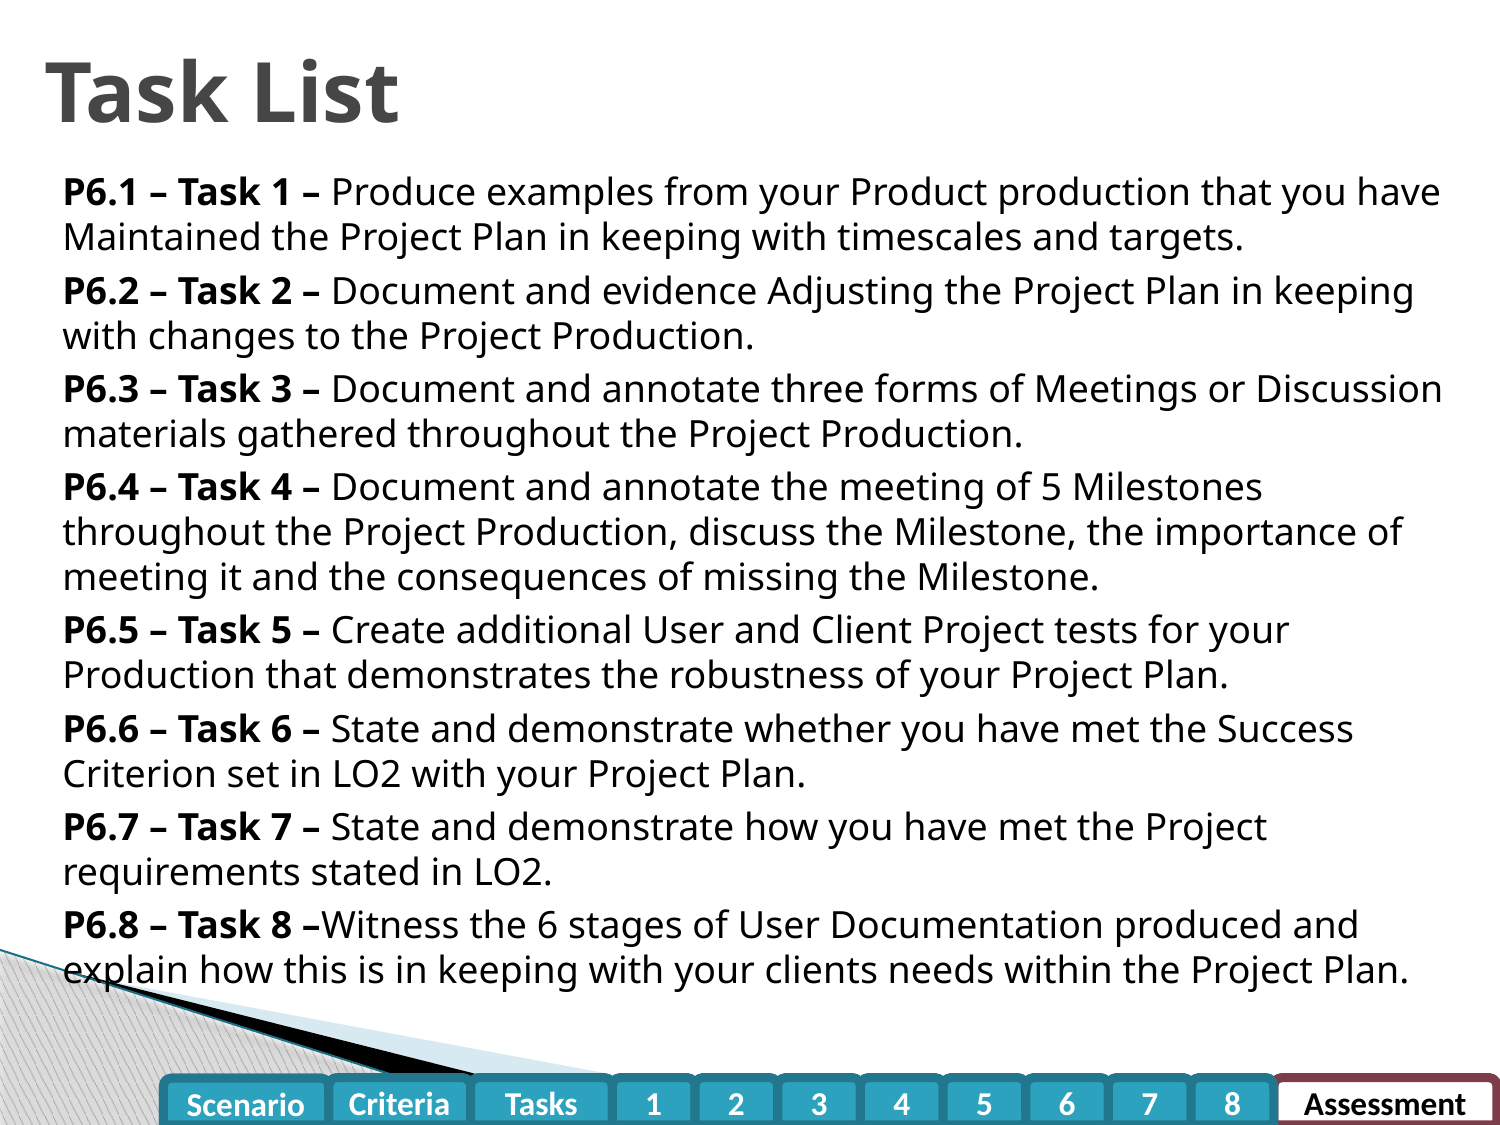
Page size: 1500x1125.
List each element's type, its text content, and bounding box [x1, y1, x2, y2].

text_box 3 [773, 1073, 860, 1125]
text_box Assessment [1274, 1073, 1500, 1125]
text_box Tasks [466, 1073, 612, 1125]
text_box Scenario [158, 1073, 328, 1125]
text_box 2 [690, 1073, 778, 1125]
list P6.1 – Task 1 – Produce examples from your Product production that you have Maintained the Project Plan in keeping with timescales and targets. P6.2 – Task 2 – Document and evidence Adjusting the Project Plan in keeping with changes to the Project Production. P6.3 – Task 3 – Document and annotate three forms of Meetings or Discussion materials gathered throughout the Project Production. P6.4 – Task 4 – Document and annotate the meeting of 5 Milestones throughout the Project Production, discuss the Milestone, the importance of meeting it and the consequences of missing the Milestone. P6.5 – Task 5 – Create additional User and Client Project tests for your Production that demonstrates the robustness of your Project Plan. P6.6 – Task 6 – State and demonstrate whether you have met the Success Criterion set in LO2 with your Project Plan. P6.7 – Task 7 – State and demonstrate how you have met the Project requirements stated in LO2. P6.8 – Task 8 –Witness the 6 stages of User Documentation produced and explain how this is in keeping with your clients needs within the Project Plan. [29, 160, 1471, 1047]
text_box 4 [855, 1073, 943, 1125]
text_box 5 [938, 1073, 1026, 1125]
text_box Criteria [324, 1073, 470, 1125]
text_box 1 [607, 1073, 695, 1125]
text_box 7 [1103, 1073, 1191, 1125]
text_box 8 [1186, 1073, 1279, 1125]
text_box 6 [1021, 1073, 1108, 1125]
title Task List [29, 30, 1447, 147]
